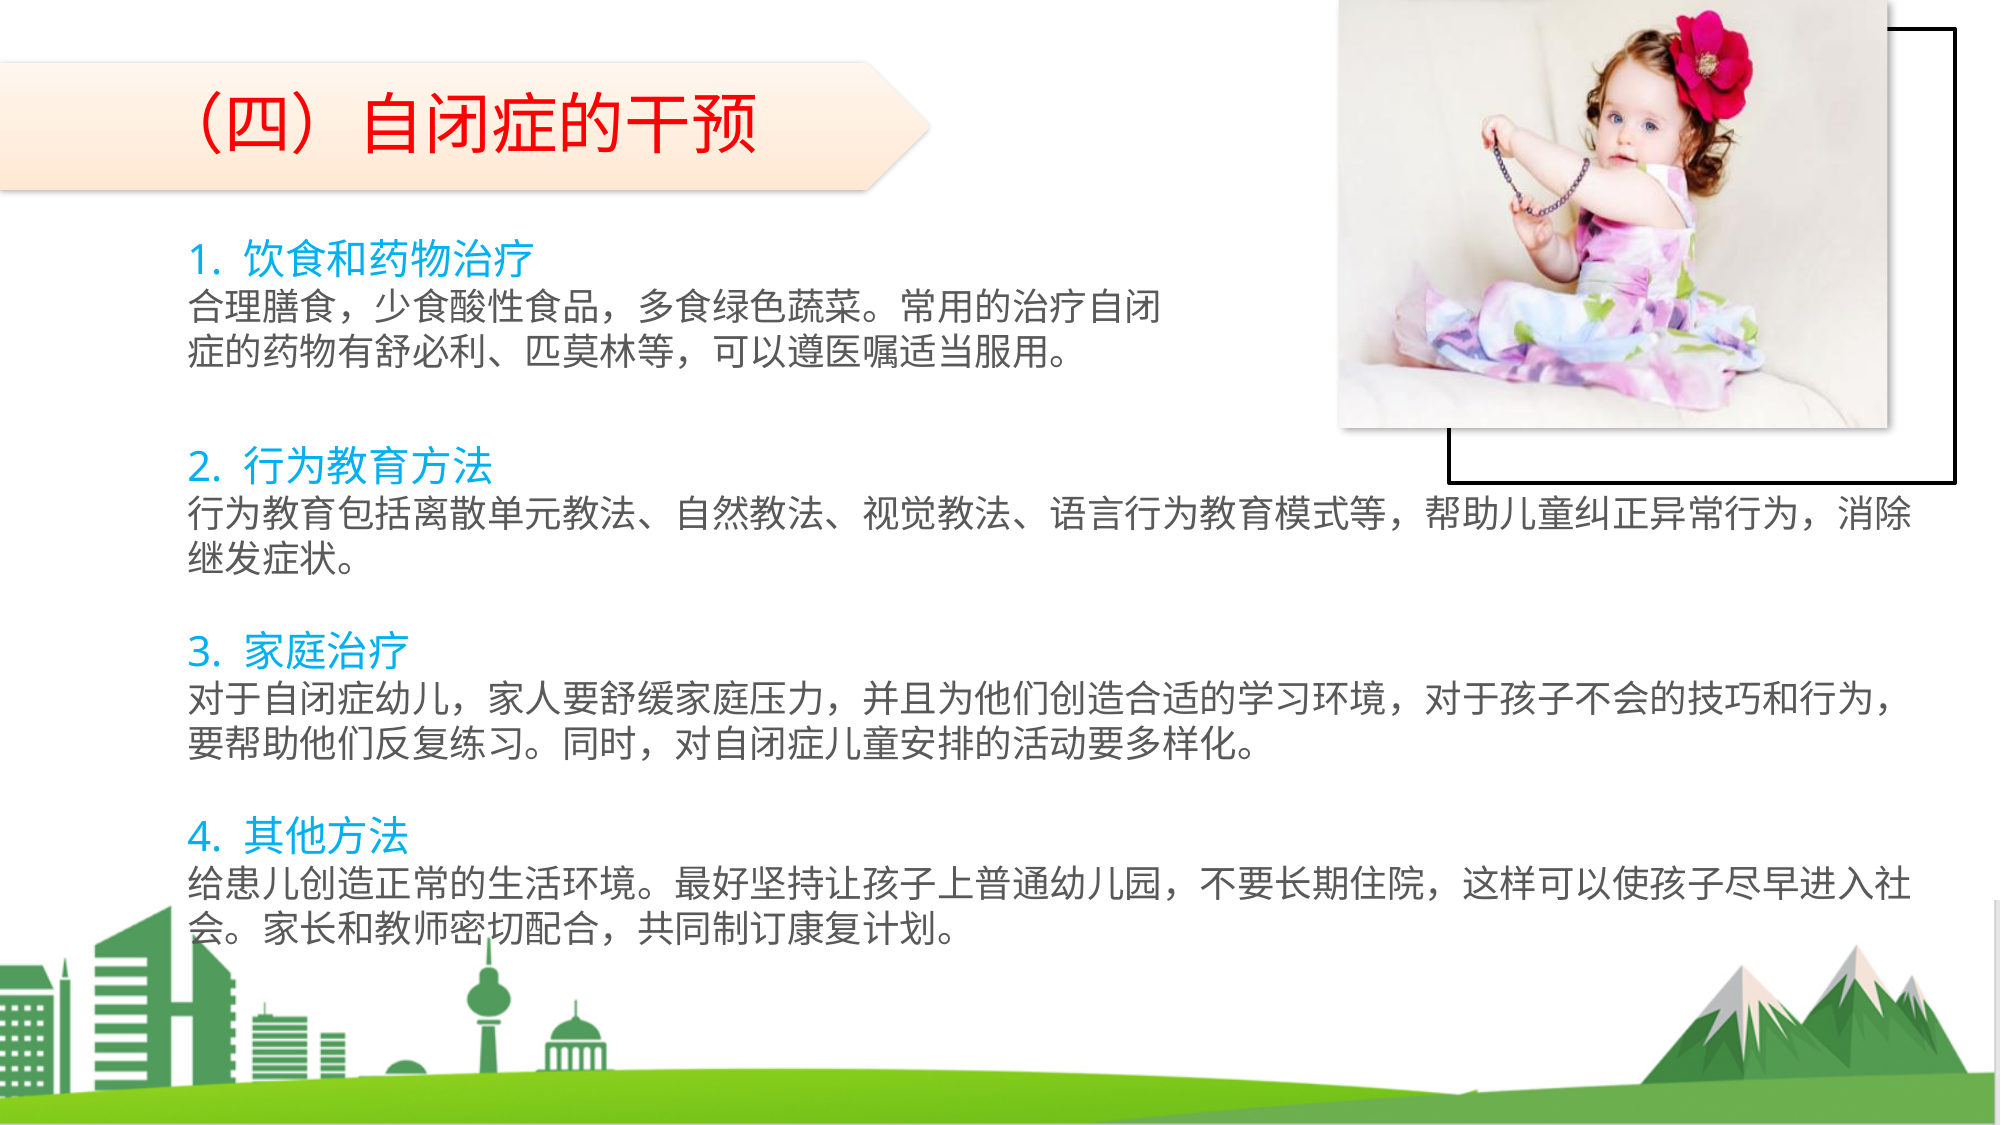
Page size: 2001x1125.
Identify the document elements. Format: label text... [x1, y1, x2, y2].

text_box （四）自闭症的干预 [142, 73, 774, 169]
text_box [1899, 27, 1957, 485]
text_box 1. 饮食和药物治疗 合理膳食，少食酸性食品，多食绿色蔬菜。常用的治疗自闭症的药物有舒必利、匹莫林等，可以遵医嘱适当服用。 [172, 225, 1185, 426]
picture [0, 900, 2000, 1125]
text_box [1337, 0, 1889, 430]
text_box 2. 行为教育方法 行为教育包括离散单元教法、自然教法、视觉教法、语言行为教育模式等，帮助儿童纠正异常行为，消除继发症状。 3. 家庭治疗 对于自闭症幼儿，家人要舒缓家庭压力，并且为他们创造合适的学习环境，对于孩子不会的技巧和行为，要帮助他们反复练习。同时，对自闭症儿童安排的活动要多样化。 4. 其他方法 给患儿创造正常的生活环境。最好坚持让孩子上普通幼儿园，不要长期住院，这样可以使孩子尽早进入社会。家长和教师密切配合，共同制订康复计划。 [172, 432, 1956, 897]
text_box [0, 62, 931, 191]
